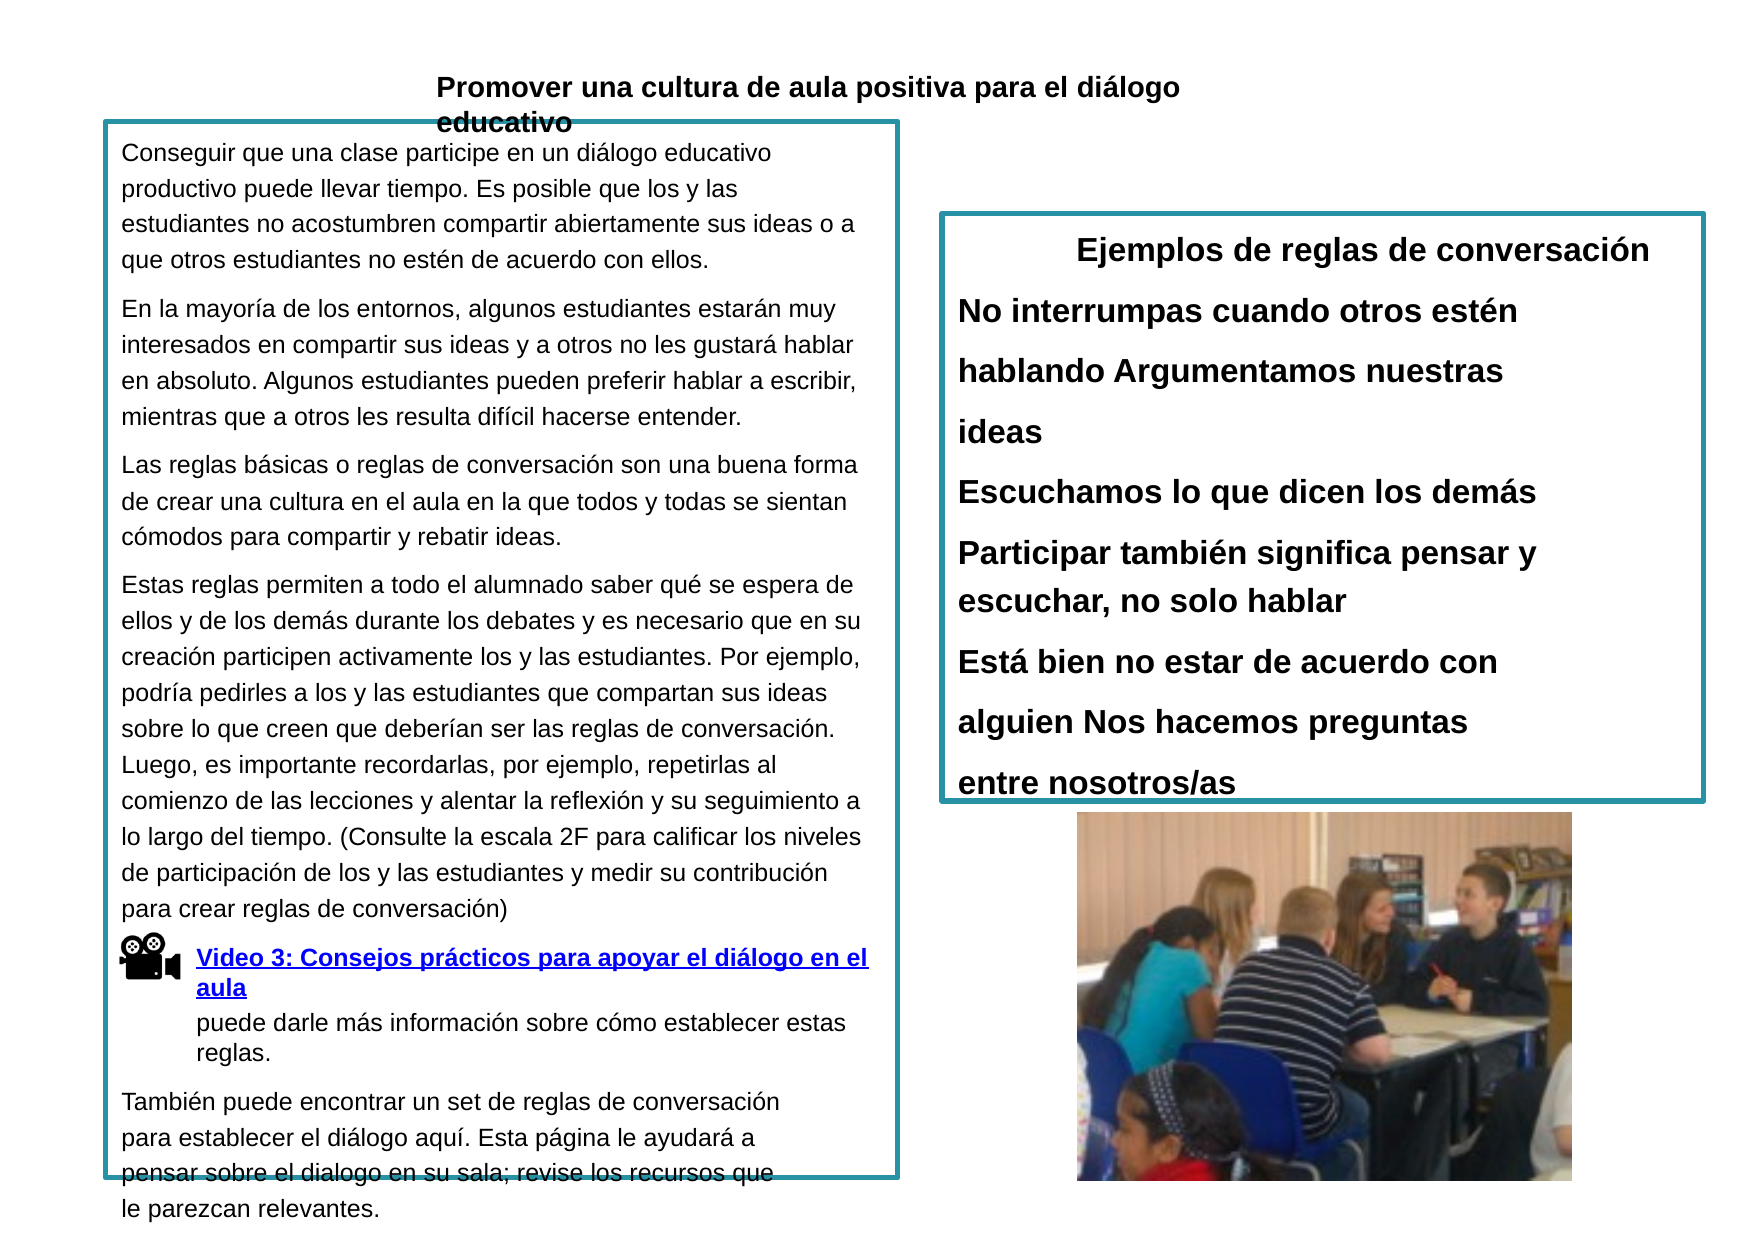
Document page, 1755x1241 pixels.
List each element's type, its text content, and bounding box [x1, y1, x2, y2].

text_box [105, 121, 434, 1178]
picture [1077, 811, 1573, 1182]
text_box [878, 139, 898, 1178]
picture [113, 919, 187, 992]
text_box Ejemplos de reglas de conversación No interrumpas cuando otros estén hablando Argumentamos nuestras ideas Escuchamos lo que dicen los demás Participar también significa pensar y escuchar, no solo hablar Está bien no estar de acuerdo con alguien Nos hacemos preguntas entre nosotros/as [941, 213, 1704, 802]
text_box Promover una cultura de aula positiva para el diálogo educativo [434, 66, 1209, 139]
text_box Conseguir que una clase participe en un diálogo educativo productivo puede llevar tiempo. Es posible que los y las estudiantes no acostumbren compartir abiertamente sus ideas o a que otros estudiantes no estén de acuerdo con ellos. En la mayoría de los entornos, algunos estudiantes estarán muy interesados en compartir sus ideas y a otros no les gustará hablar en absoluto. Algunos estudiantes pueden preferir hablar a escribir, mientras que a otros les resulta difícil hacerse entender. Las reglas básicas o reglas de conversación son una buena forma de crear una cultura en el aula en la que todos y todas se sientan cómodos para compartir y rebatir ideas. Estas reglas permiten a todo el alumnado saber qué se espera de ellos y de los demás durante los debates y es necesario que en su creación participen activamente los y las estudiantes. Por ejemplo, podría pedirles a los y las estudiantes que compartan sus ideas sobre lo que creen que deberían ser las reglas de conversación. Luego, es importante recordarlas, por ejemplo, repetirlas al comienzo de las lecciones y alentar la reflexión y su seguimiento a lo largo del tiempo. (Consulte la escala 2F para calificar los niveles de participación de los y las estudiantes y medir su contribución para crear reglas de conversación) Video 3: Consejos prácticos para apoyar el diálogo en el aula puede darle más información sobre cómo establecer estas reglas. También puede encontrar un set de reglas de conversación para establecer el diálogo aquí. Esta página le ayudará a pensar sobre el dialogo en su sala; revise los recursos que le parezcan relevantes. https://thinkingtogether.educ.cam.ac.uk/resources/ [119, 128, 878, 1241]
